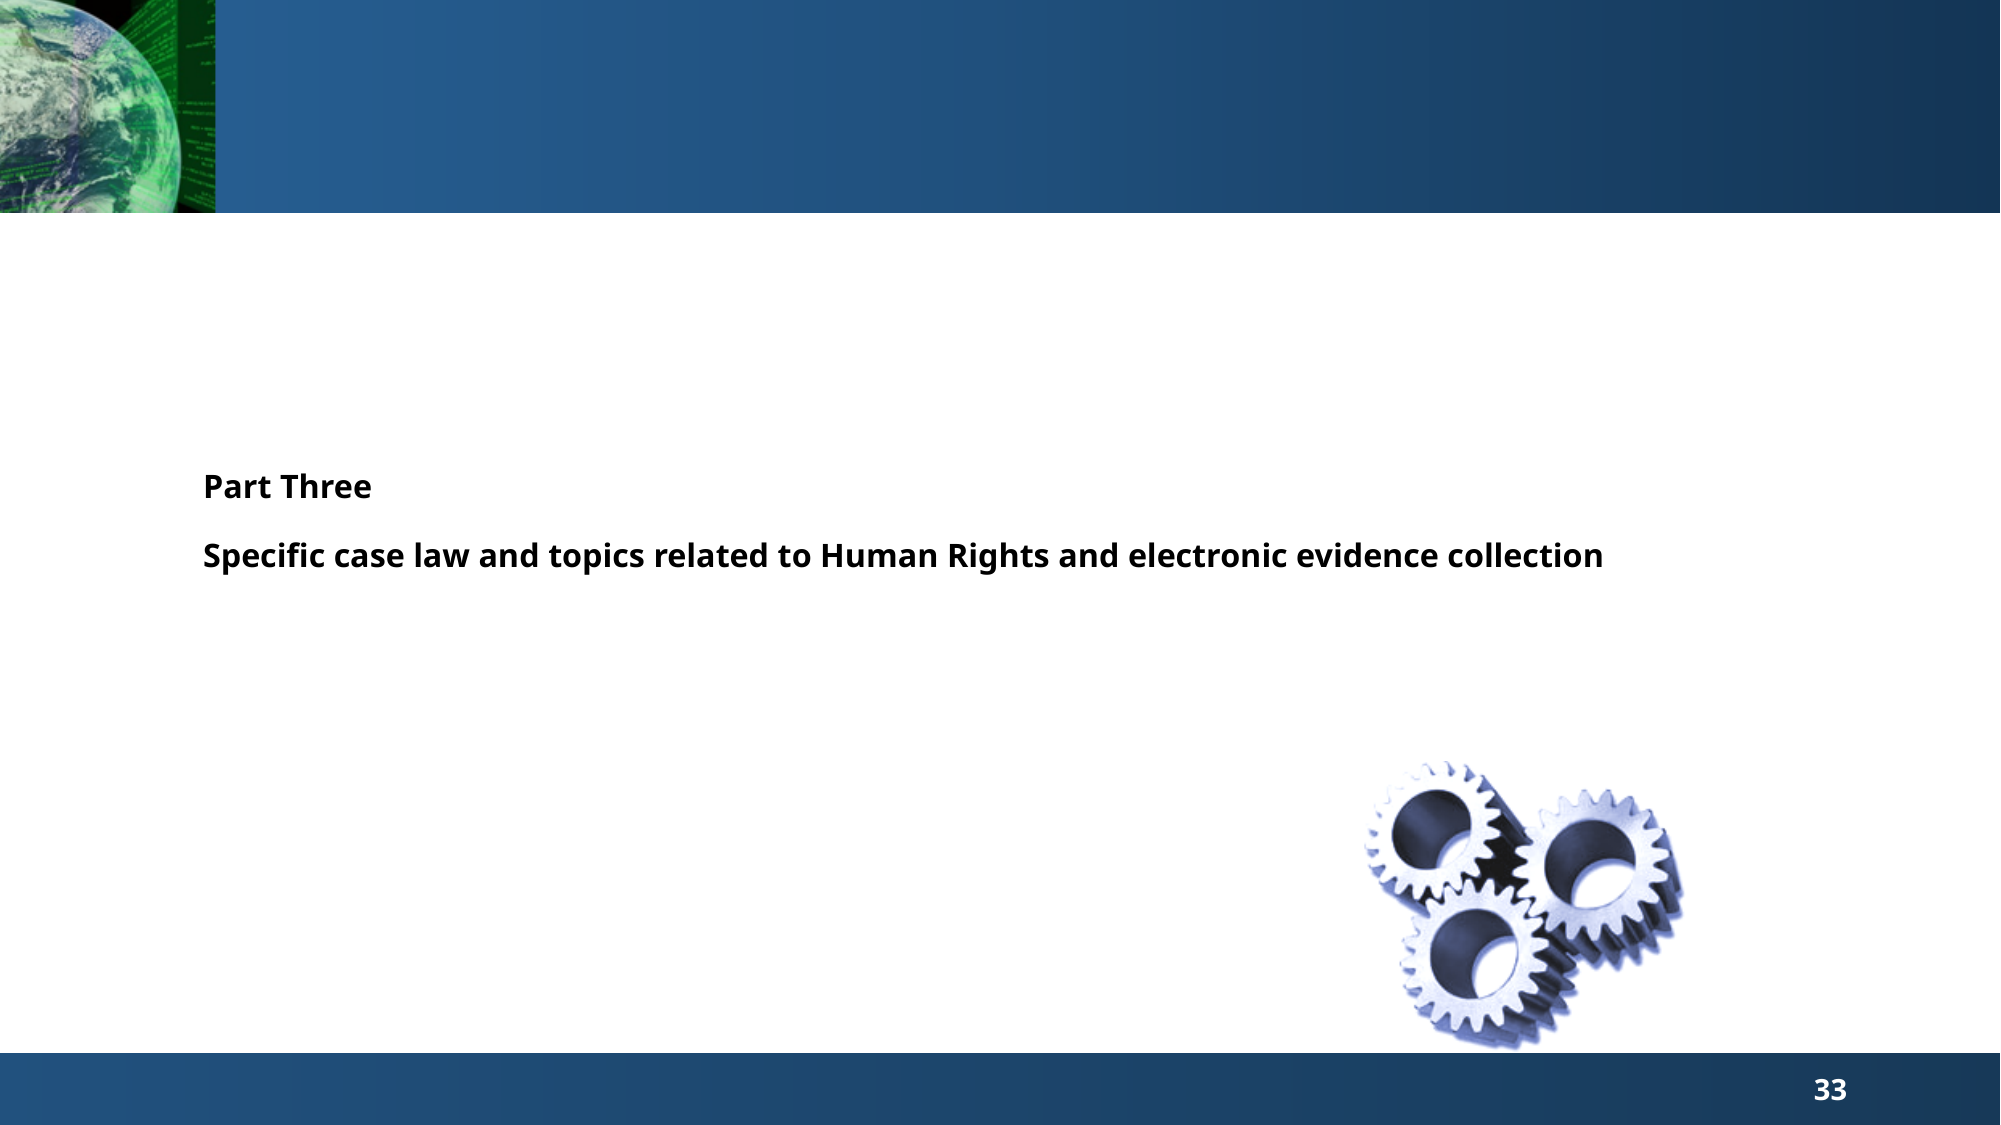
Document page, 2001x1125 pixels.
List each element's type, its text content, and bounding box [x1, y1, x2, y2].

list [1363, 761, 1686, 1052]
slide_number 33 [1412, 1061, 1863, 1121]
picture [0, 0, 2000, 213]
title Part Three Specific case law and topics related to Human Rights and electronic evidence collection [188, 453, 1675, 641]
